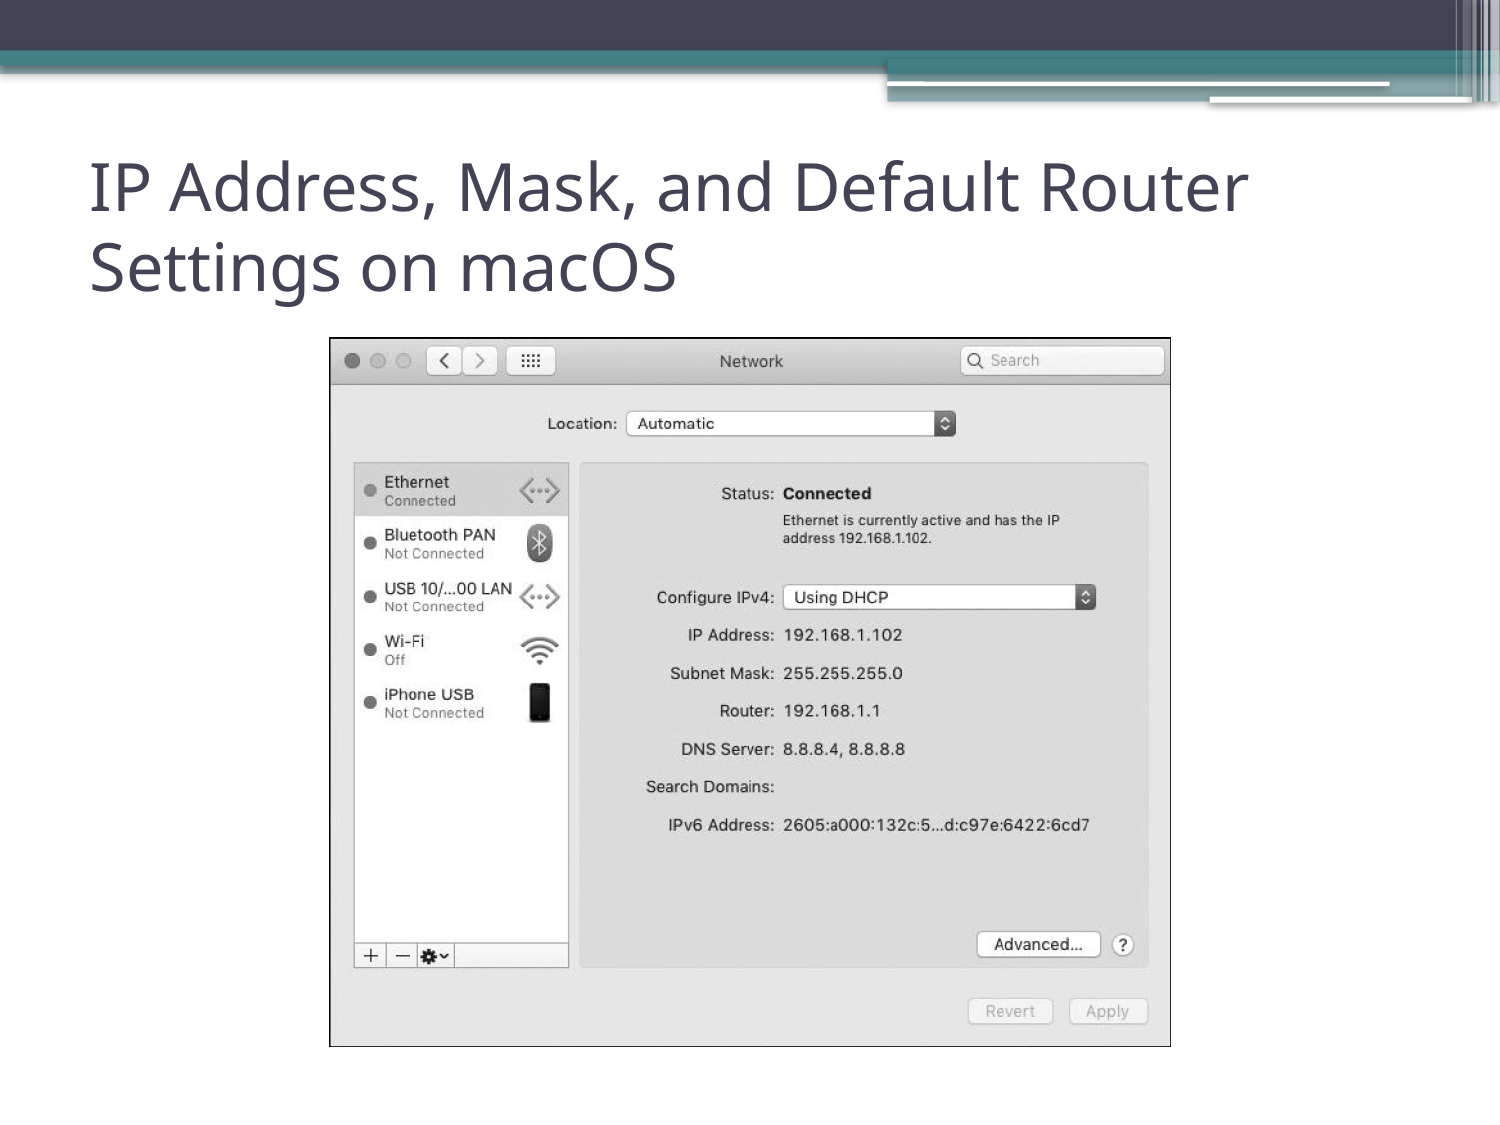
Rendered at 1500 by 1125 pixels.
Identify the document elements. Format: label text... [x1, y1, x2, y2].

title IP Address, Mask, and Default Router Settings on macOS [75, 137, 1425, 313]
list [328, 337, 1172, 1048]
